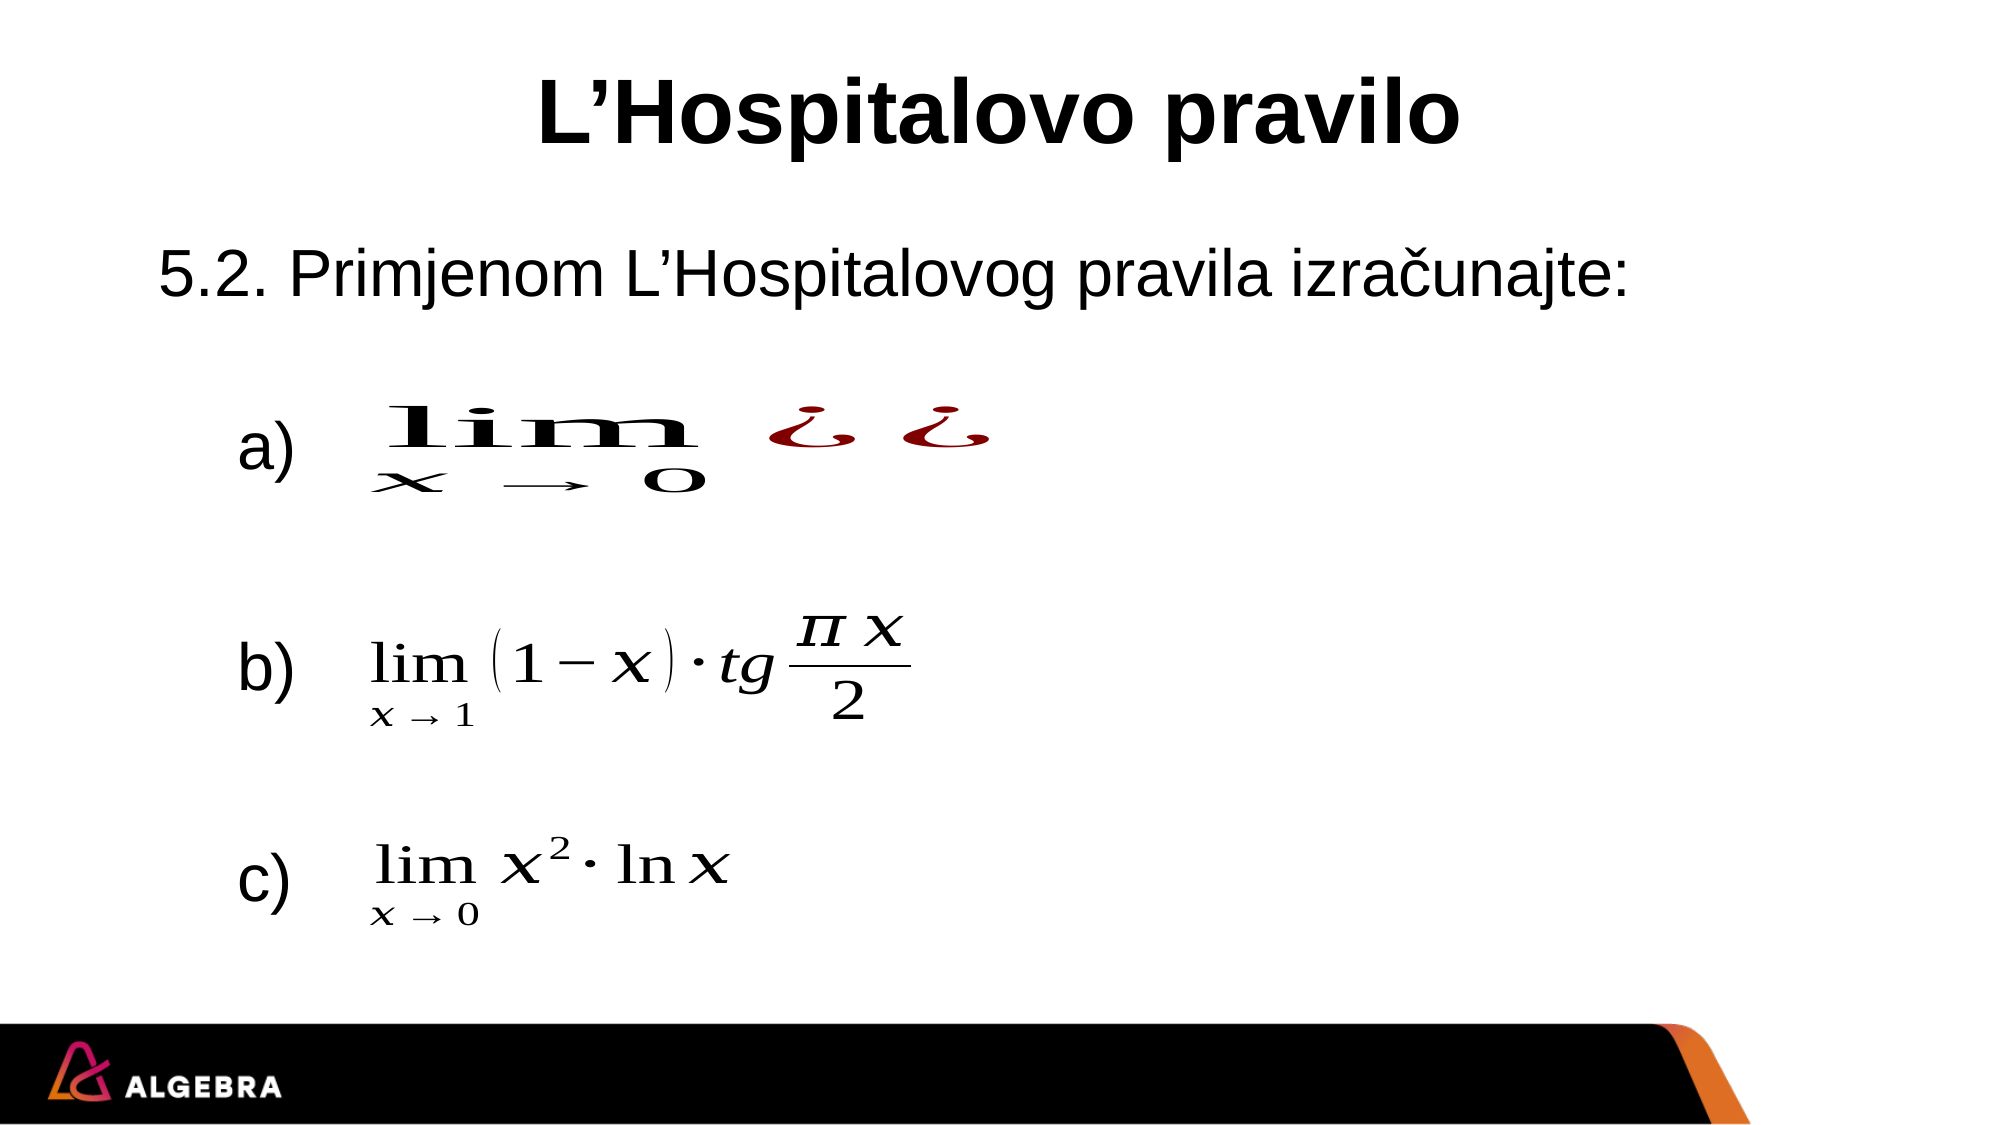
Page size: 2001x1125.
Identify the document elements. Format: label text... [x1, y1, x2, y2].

text_box a) [222, 395, 318, 491]
text_box 5.2. Primjenom L’Hospitalovog pravila izračunajte: [144, 222, 1894, 317]
text_box c) [222, 827, 318, 923]
picture [0, 1023, 1958, 1125]
title L’Hospitalovo pravilo [137, 4, 1863, 223]
text_box b) [222, 616, 318, 712]
